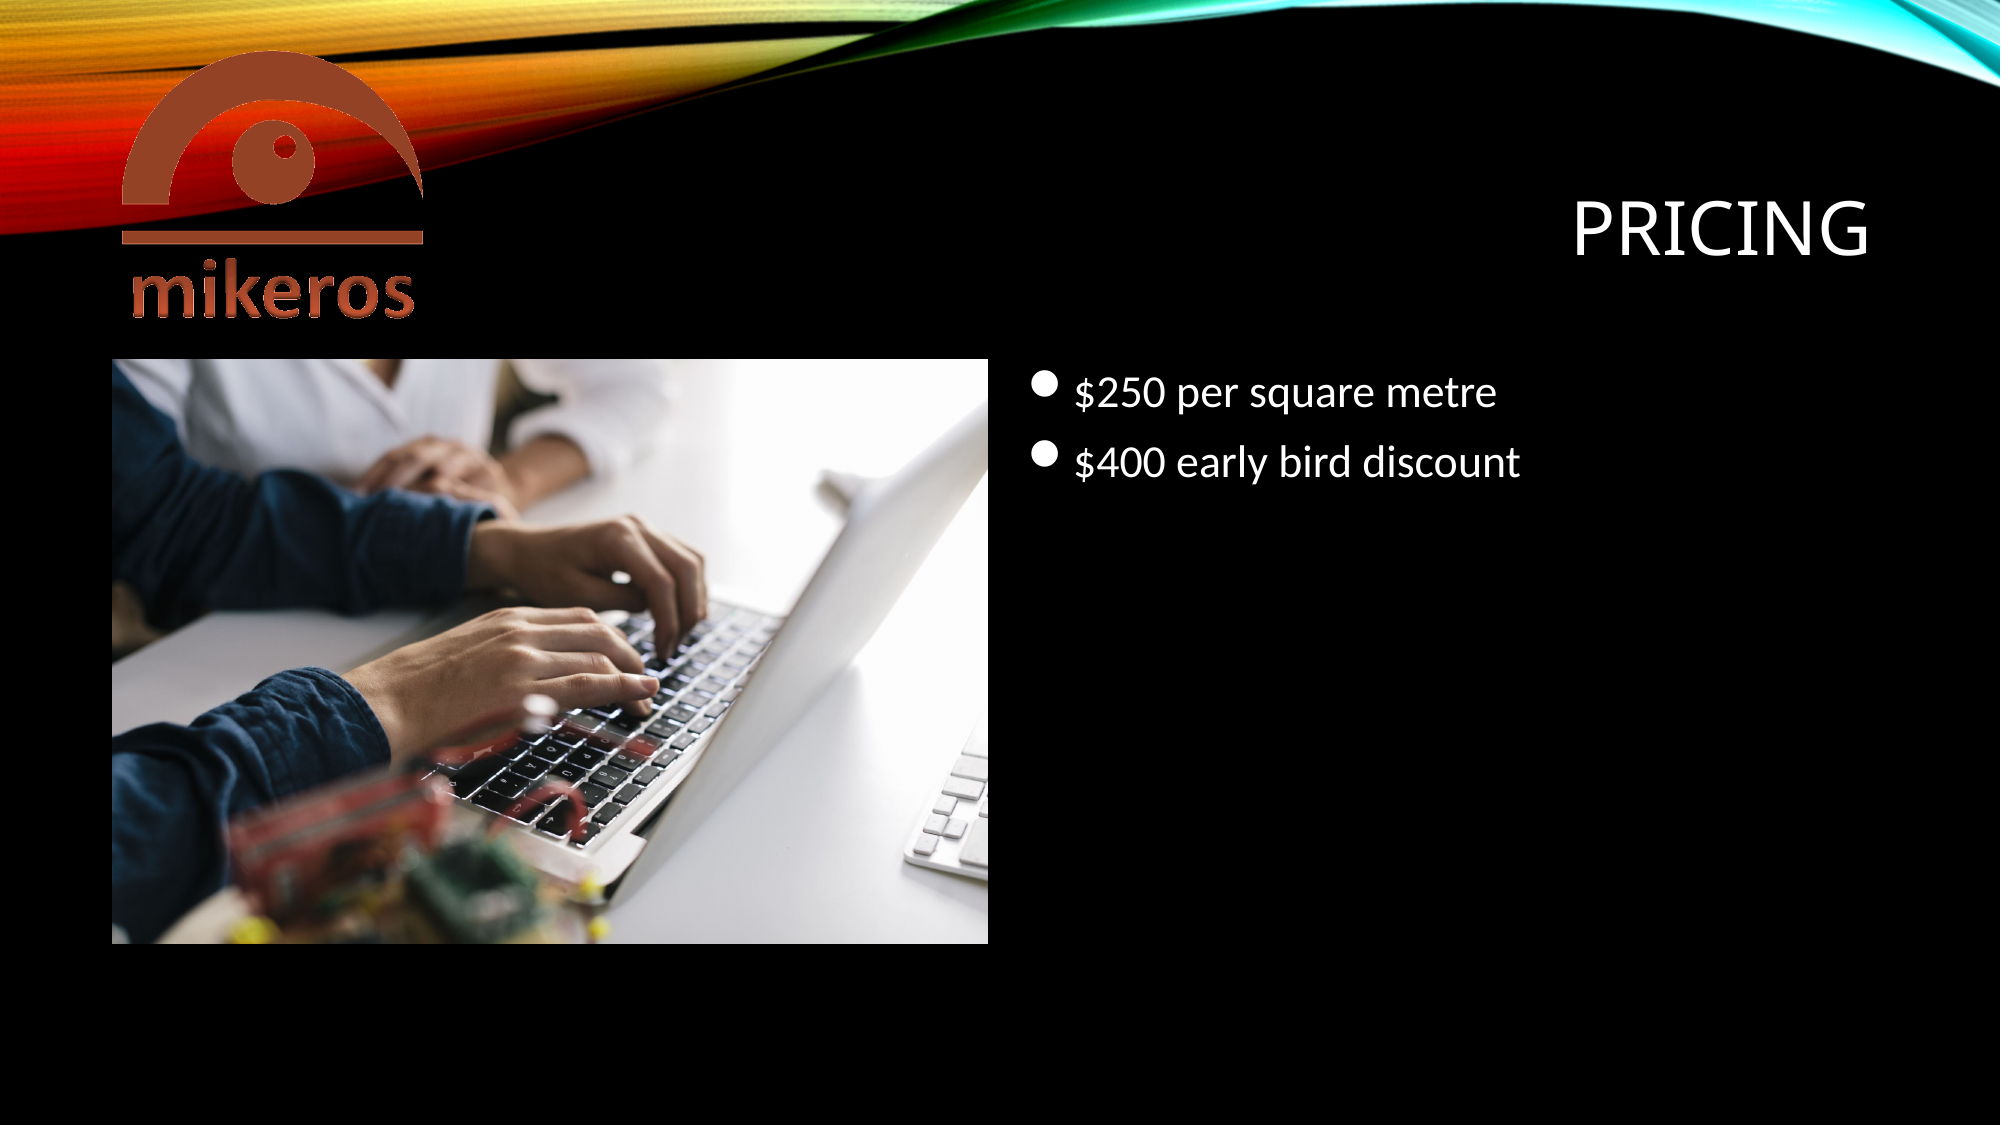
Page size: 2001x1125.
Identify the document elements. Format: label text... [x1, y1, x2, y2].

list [112, 359, 988, 944]
title Pricing [474, 125, 1888, 338]
picture [0, 0, 2000, 338]
list $250 per square metre $400 early bird discount [1012, 360, 1888, 1021]
